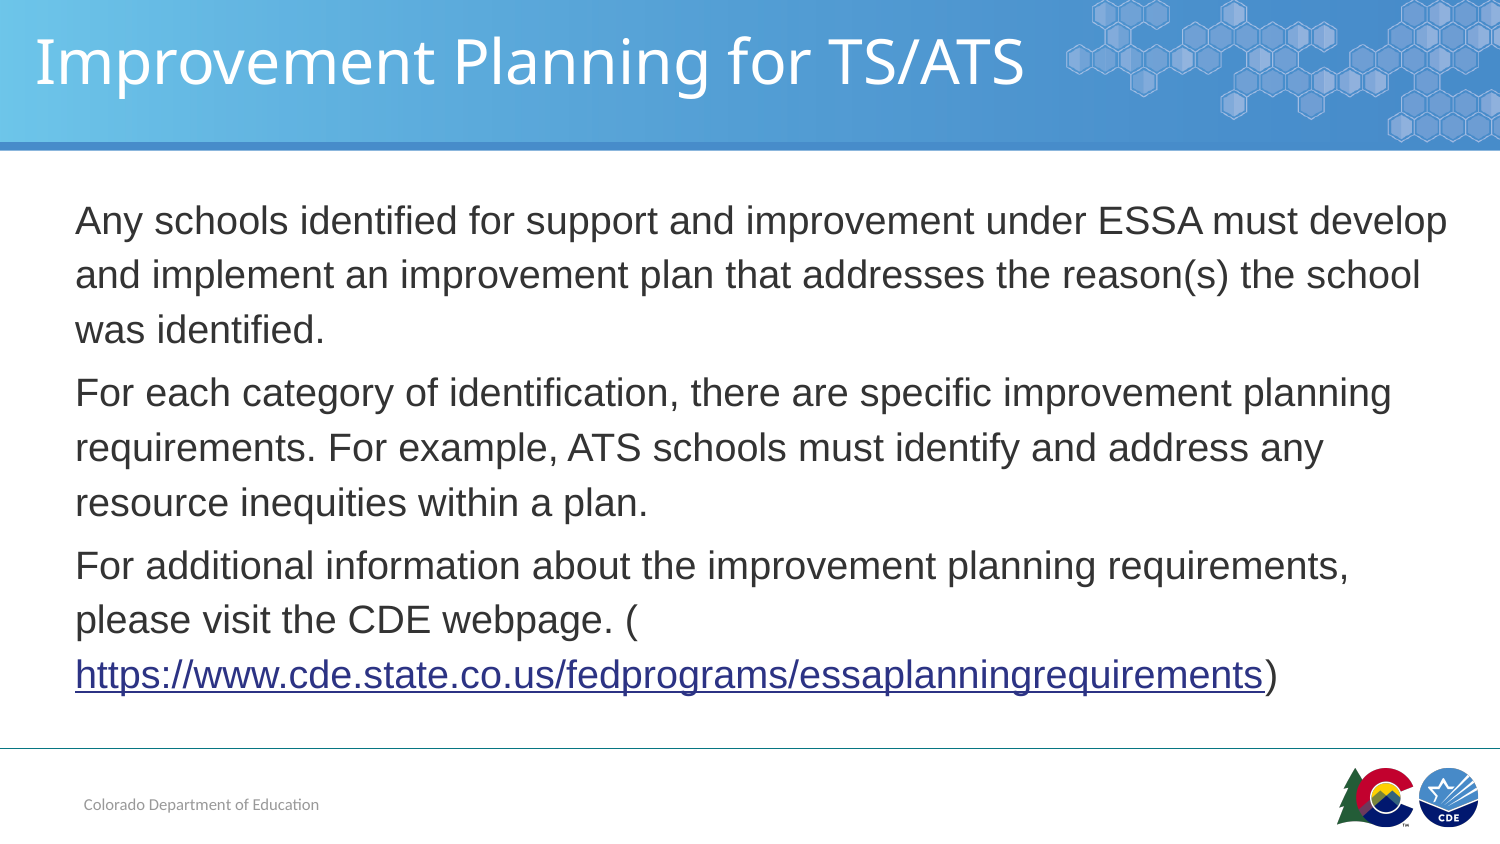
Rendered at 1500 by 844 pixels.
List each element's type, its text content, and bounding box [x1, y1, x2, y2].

picture [0, 0, 1500, 151]
title Improvement Planning for TS/ATS [34, 37, 1433, 132]
picture [1336, 767, 1479, 828]
list Any schools identified for support and improvement under ESSA must develop and implement an improvement plan that addresses the reason(s) the school was identified. For each category of identification, there are specific improvement planning requirements. For example, ATS schools must identify and address any resource inequities within a plan. For additional information about the improvement planning requirements, please visit the CDE webpage. (https://www.cde.state.co.us/fedprograms/essaplanningrequirements) [75, 187, 1473, 712]
